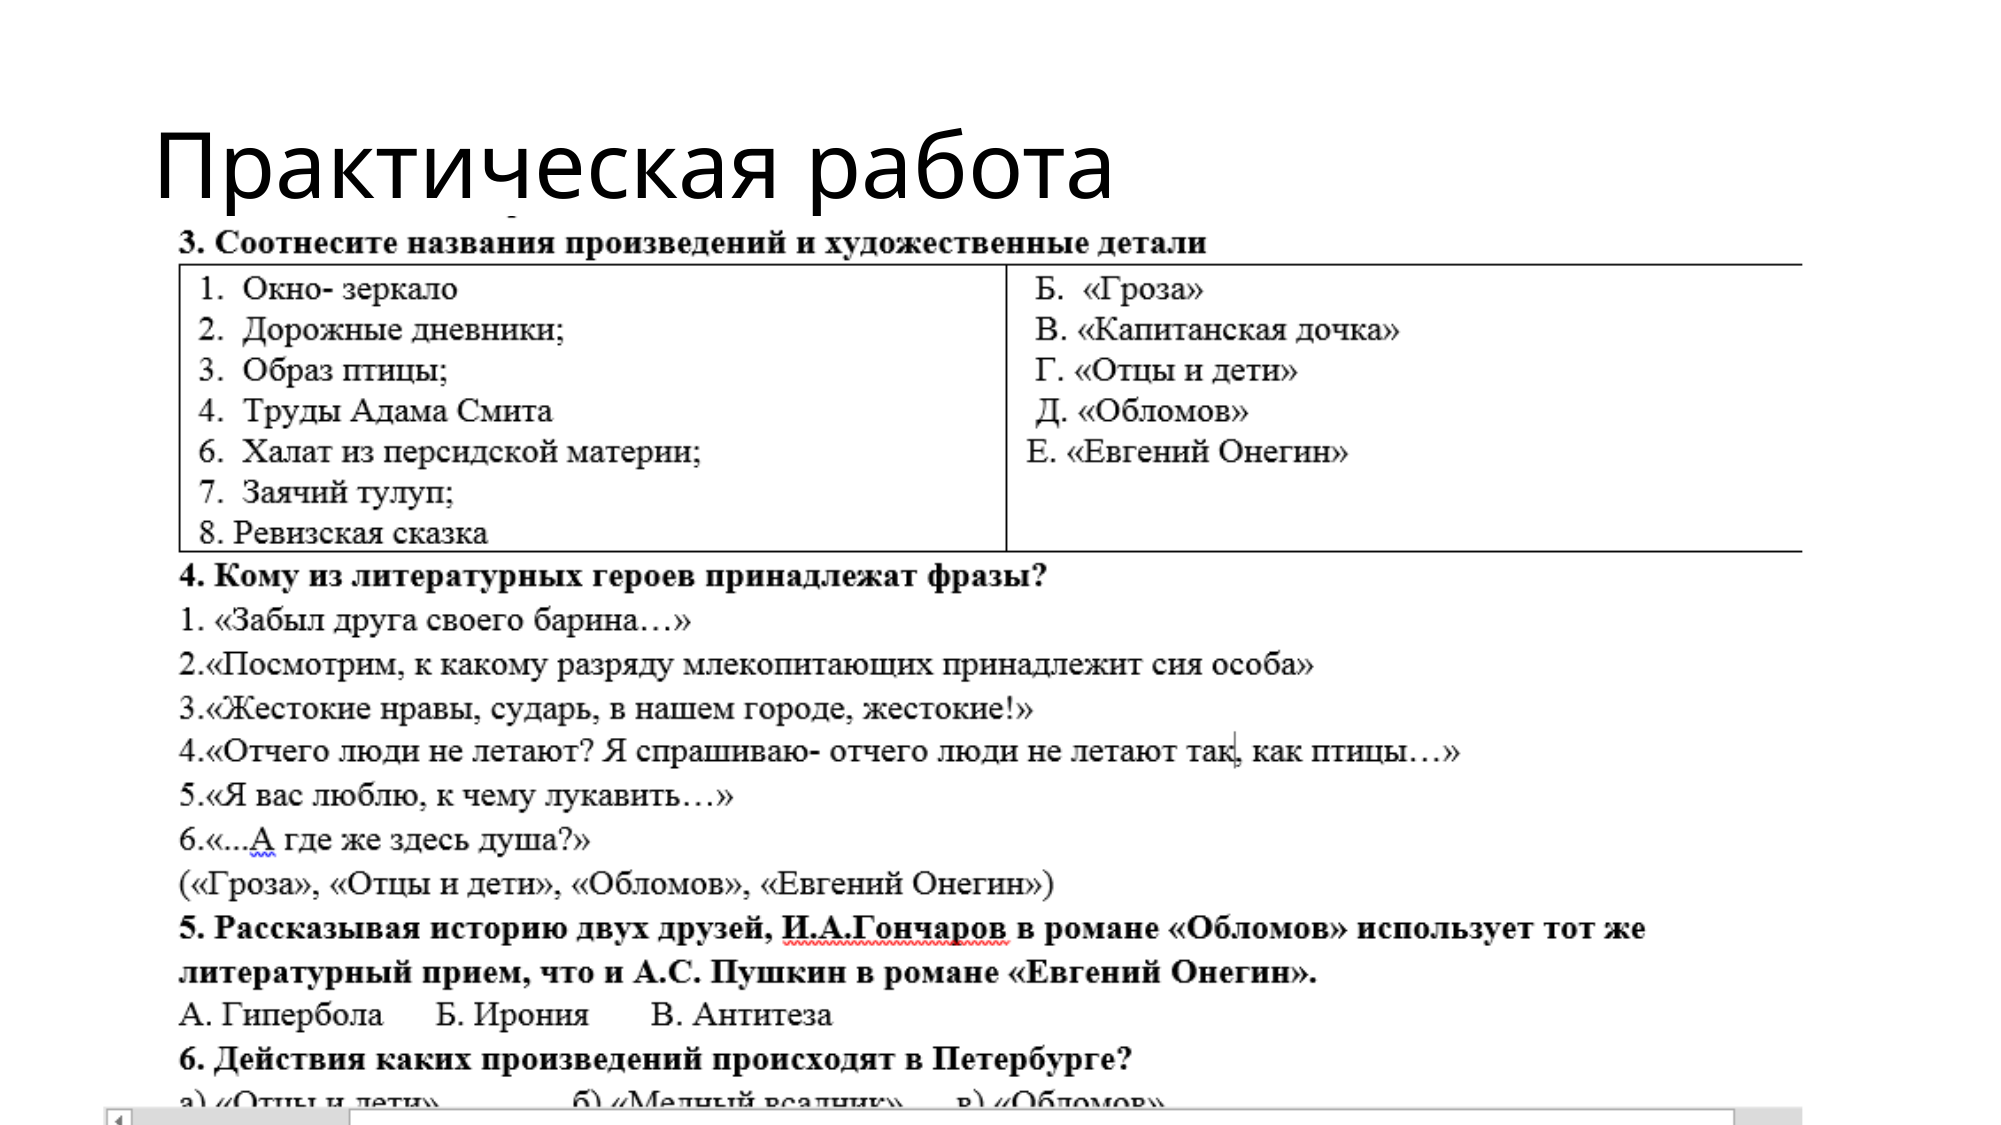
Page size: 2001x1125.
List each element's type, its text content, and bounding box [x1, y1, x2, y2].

title Практическая работа [137, 59, 1863, 278]
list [103, 216, 1803, 1125]
